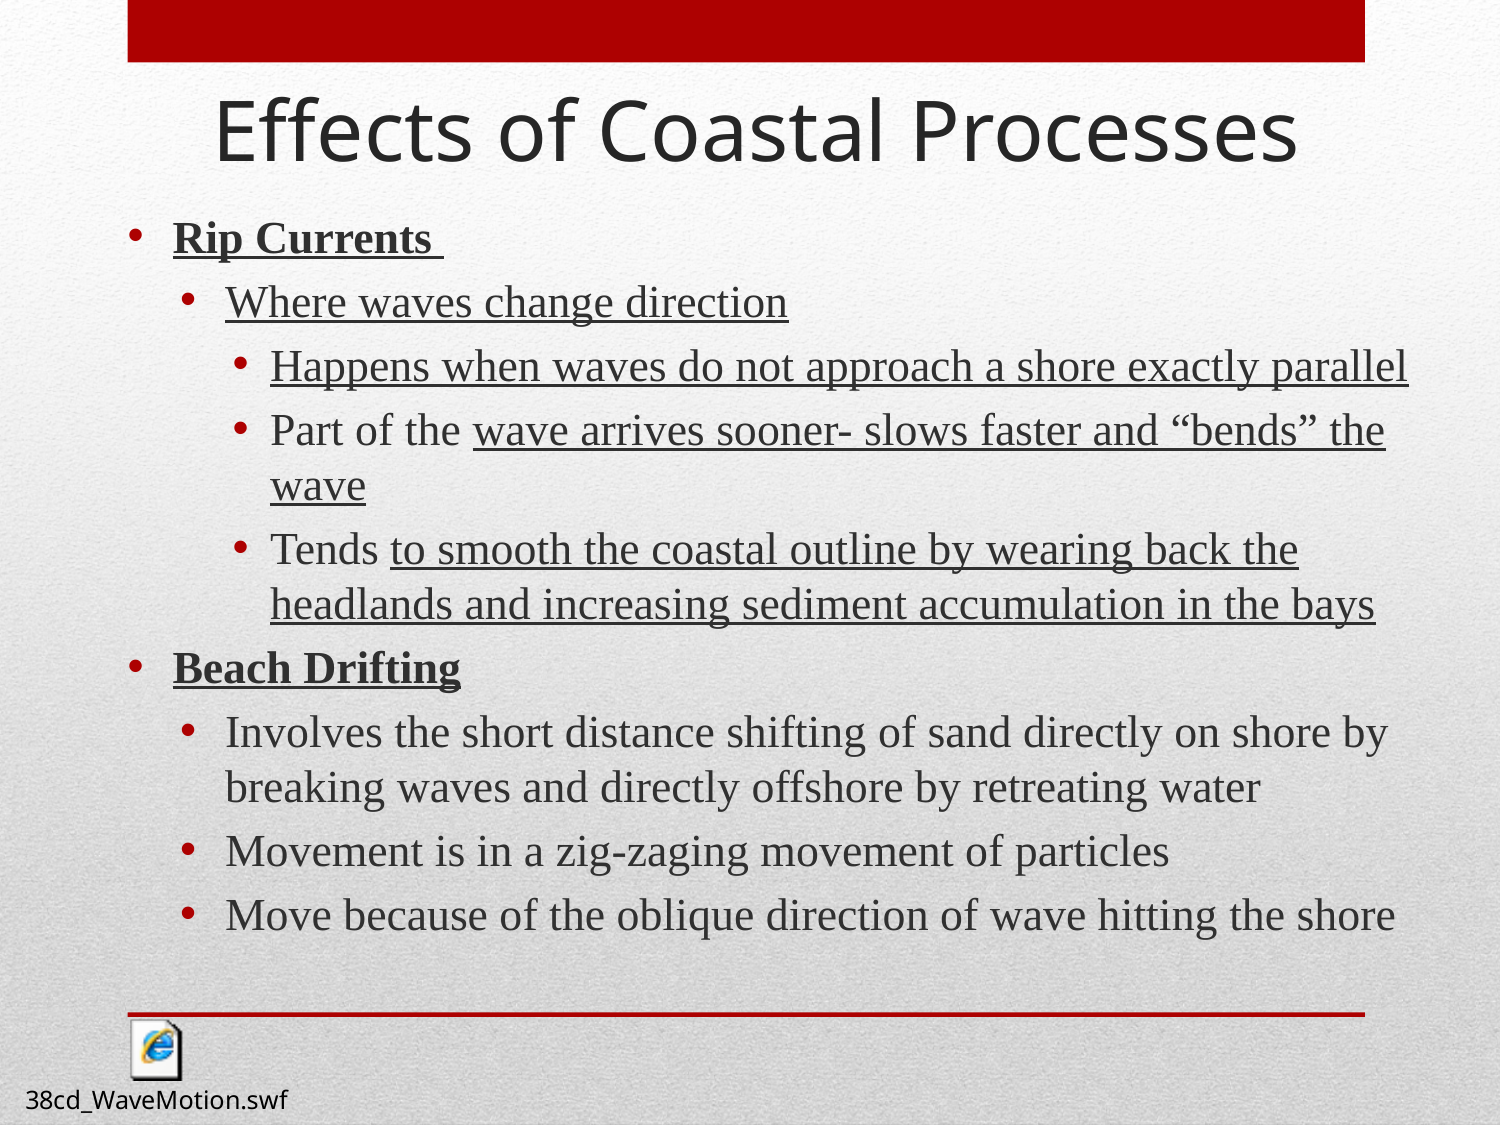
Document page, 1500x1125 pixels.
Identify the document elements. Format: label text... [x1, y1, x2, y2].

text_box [0, 1011, 314, 1125]
title Effects of Coastal Processes [187, 0, 1325, 186]
list Rip Currents Where waves change direction Happens when waves do not approach a shore exactly parallel Part of the wave arrives sooner- slows faster and “bends” the wave Tends to smooth the coastal outline by wearing back the headlands and increasing sediment accumulation in the bays Beach Drifting Involves the short distance shifting of sand directly on shore by breaking waves and directly offshore by retreating water Movement is in a zig-zaging movement of particles Move because of the oblique direction of wave hitting the shore [112, 200, 1425, 1019]
